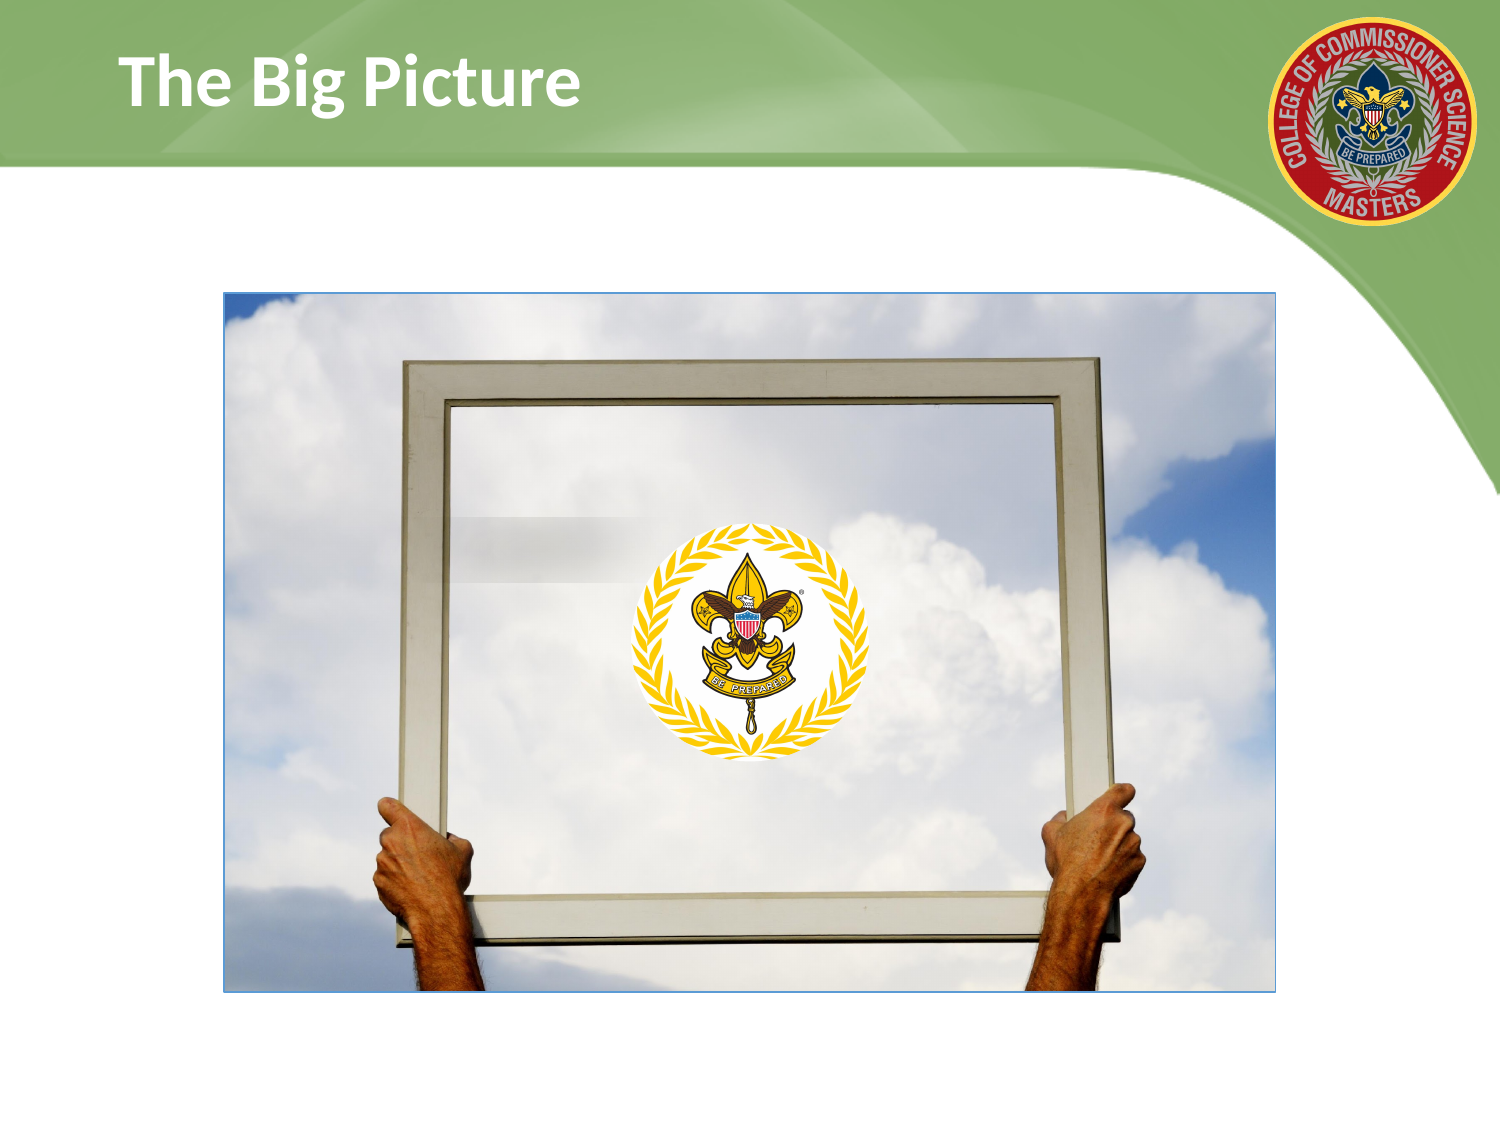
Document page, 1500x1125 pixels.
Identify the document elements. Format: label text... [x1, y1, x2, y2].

title The Big Picture [103, 38, 1251, 127]
picture [224, 293, 1276, 992]
picture [1268, 17, 1477, 226]
